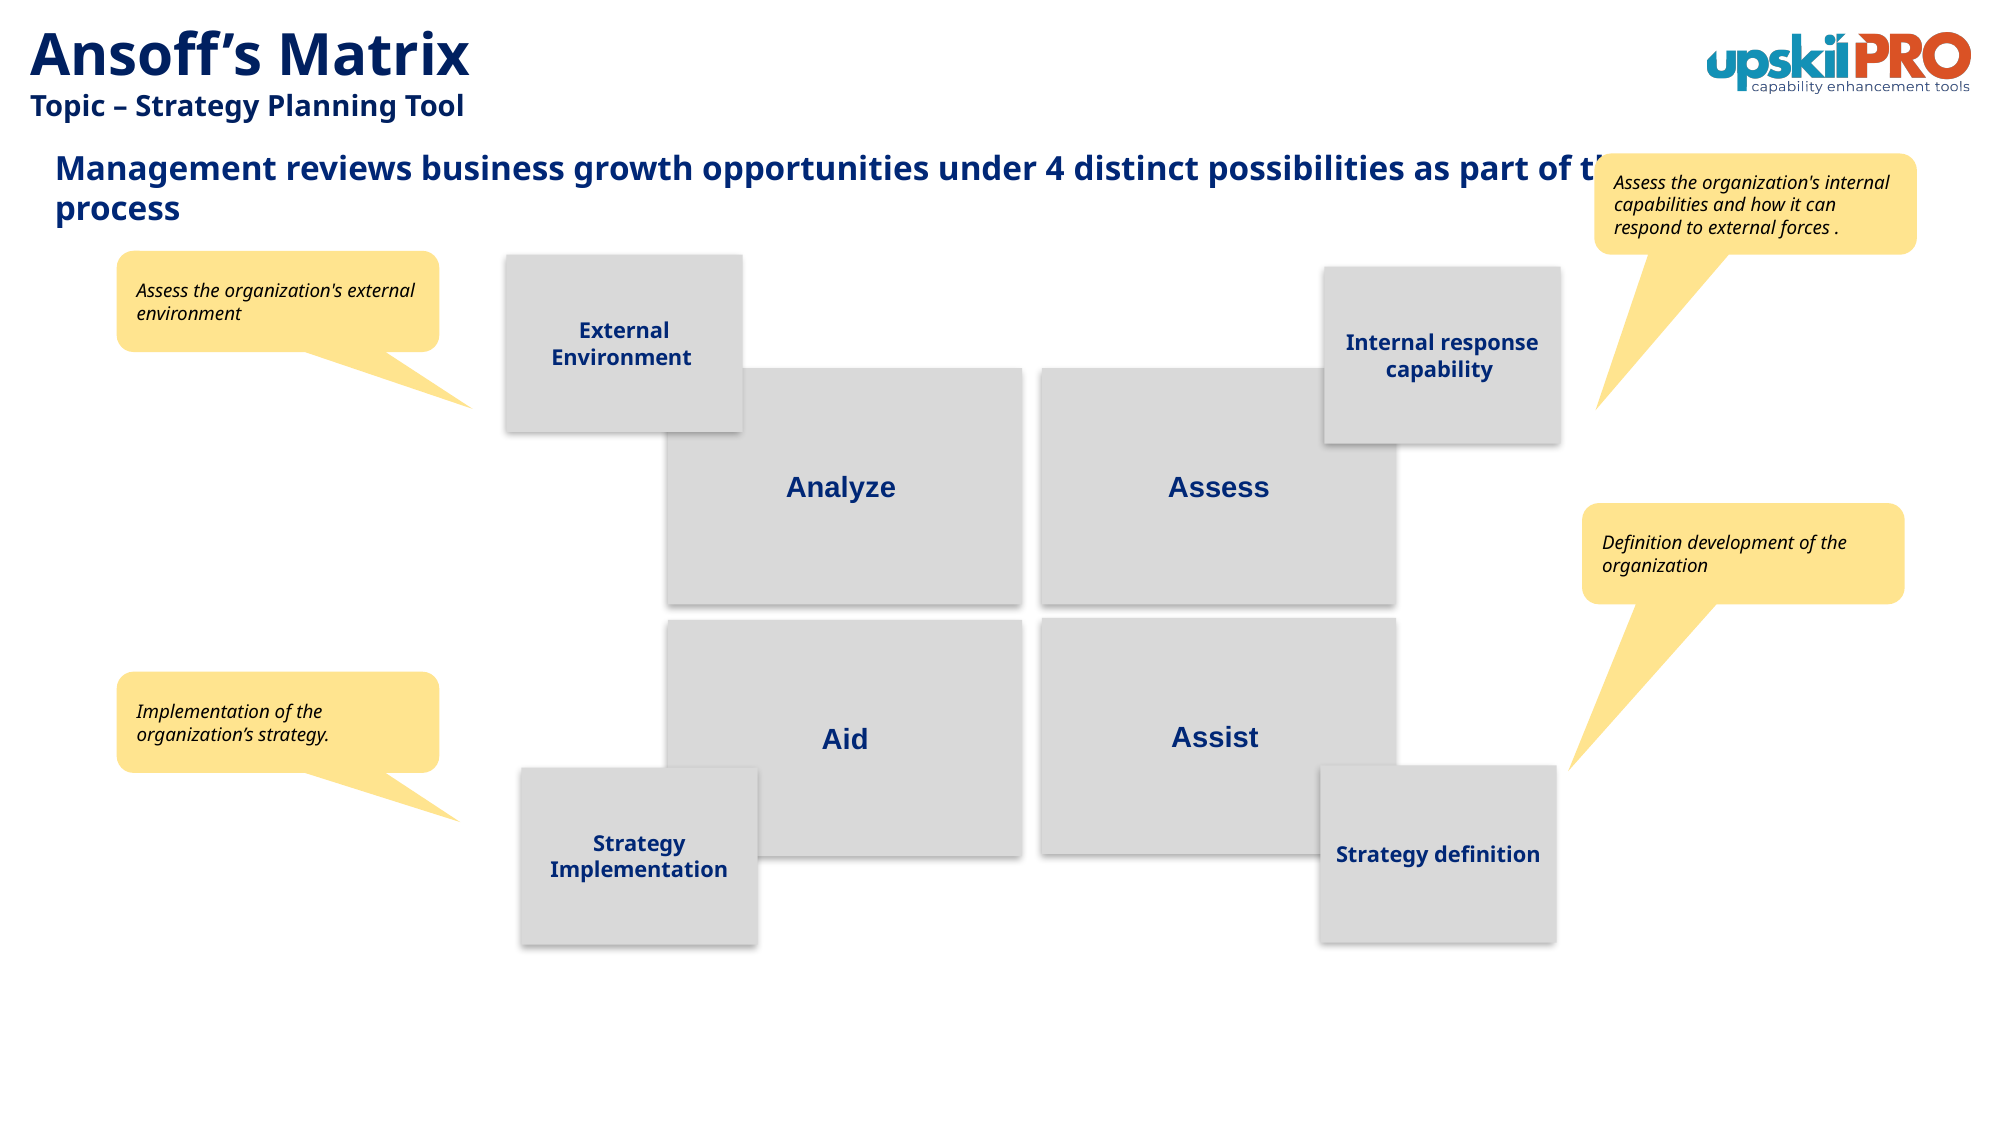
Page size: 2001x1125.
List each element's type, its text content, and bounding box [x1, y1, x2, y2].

text_box Assess the organization's external environment [116, 250, 473, 409]
text_box Strategy definition [1320, 765, 1557, 943]
text_box External Environment [506, 254, 743, 432]
picture [1707, 32, 1971, 94]
text_box Aid [667, 619, 1023, 857]
text_box Management reviews business growth opportunities under 4 distinct possibilities as part of their planning process [39, 140, 1965, 235]
text_box Assess the organization's internal capabilities and how it can respond to external forces . [1594, 153, 1917, 411]
text_box Analyze [667, 368, 1023, 605]
text_box Assist [1041, 617, 1397, 854]
text_box Definition development of the organization [1568, 503, 1905, 772]
text_box Implementation of the organization’s strategy. [116, 671, 461, 823]
text_box Internal response capability [1324, 266, 1561, 444]
text_box Ansoff’s Matrix Topic – Strategy Planning Tool [15, 10, 1595, 130]
text_box Assess [1041, 368, 1397, 605]
text_box Strategy Implementation [521, 767, 758, 945]
